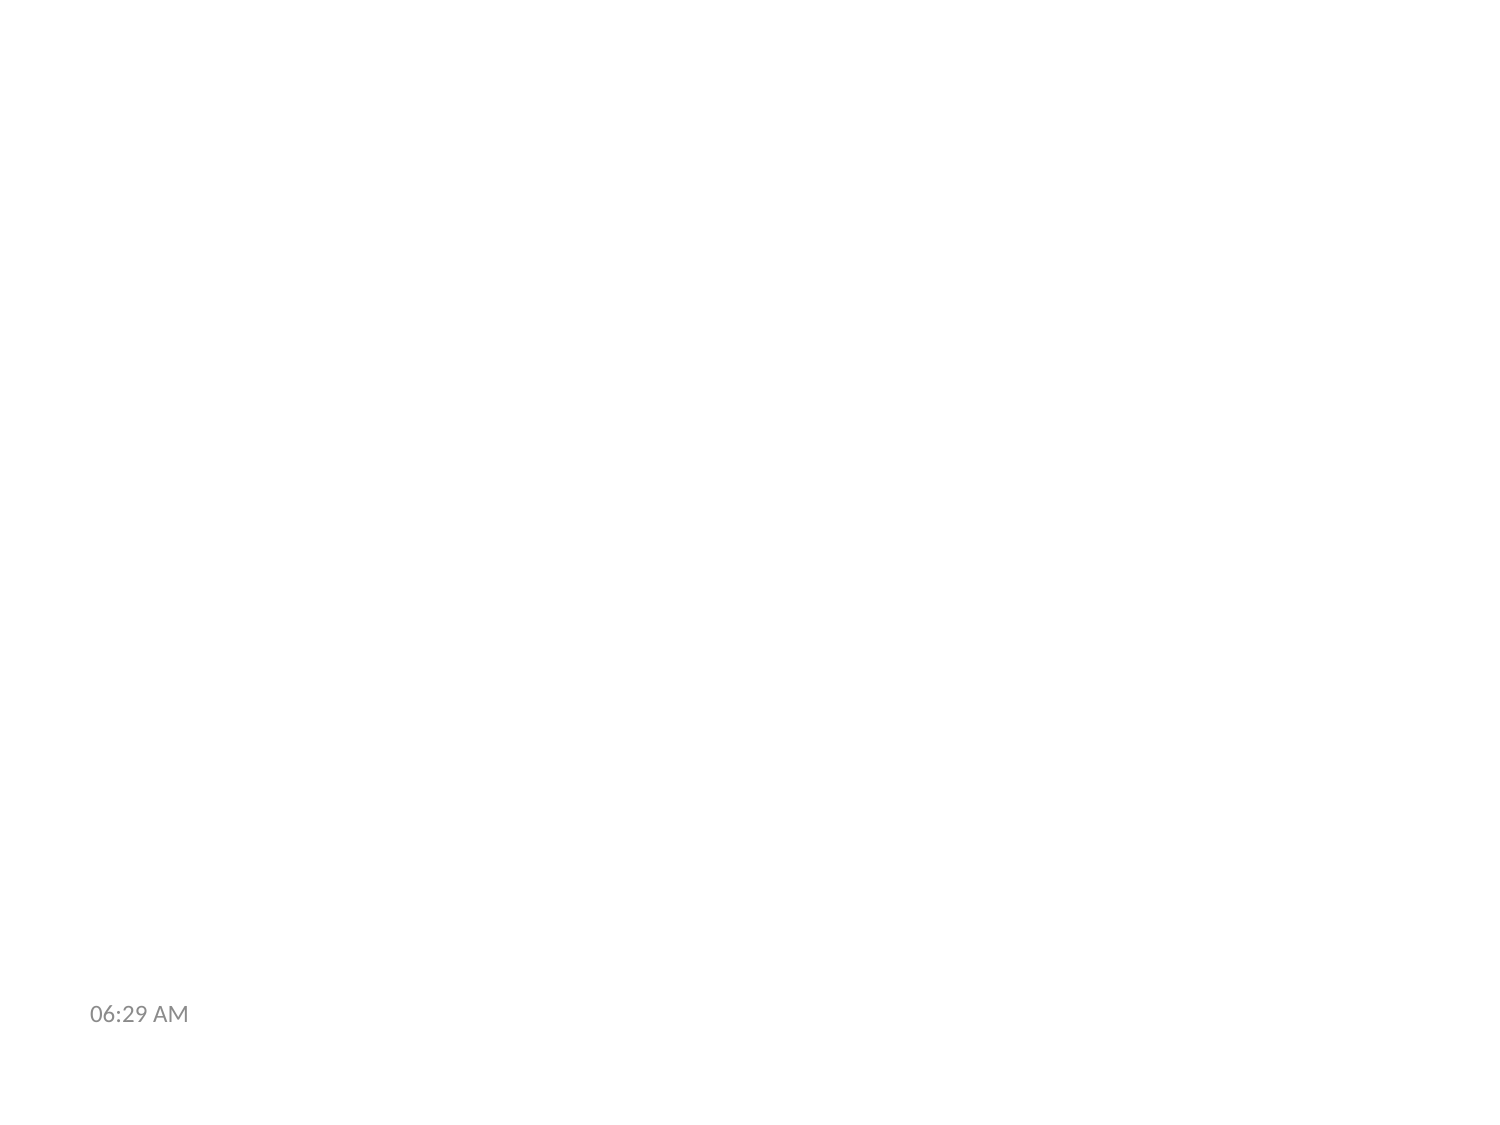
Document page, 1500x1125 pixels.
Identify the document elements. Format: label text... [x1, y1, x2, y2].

text_box 3:35 PM [75, 982, 425, 1043]
